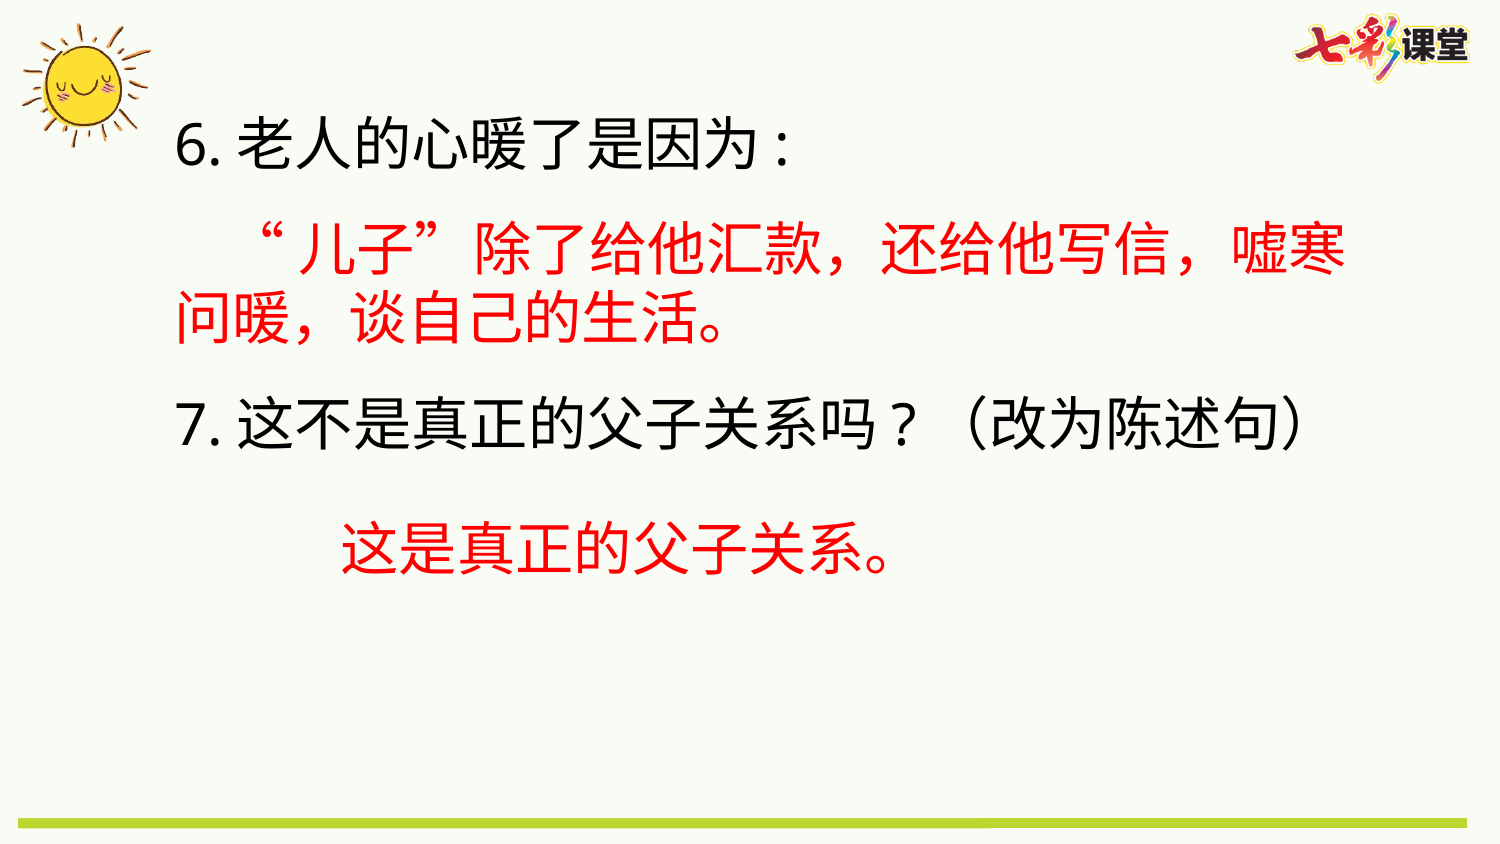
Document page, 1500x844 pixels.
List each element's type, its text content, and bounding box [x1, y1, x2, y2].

picture [18, 771, 1467, 844]
text_box 这是真正的父子关系。 [326, 504, 952, 590]
text_box “儿子”除了给他汇款，还给他写信，嘘寒问暖，谈自己的生活。 [159, 204, 1392, 359]
text_box 6.老人的心暖了是因为: 7.这不是真正的父子关系吗?（改为陈述句） [159, 99, 1500, 465]
picture [1291, 9, 1472, 87]
picture [0, 0, 173, 172]
